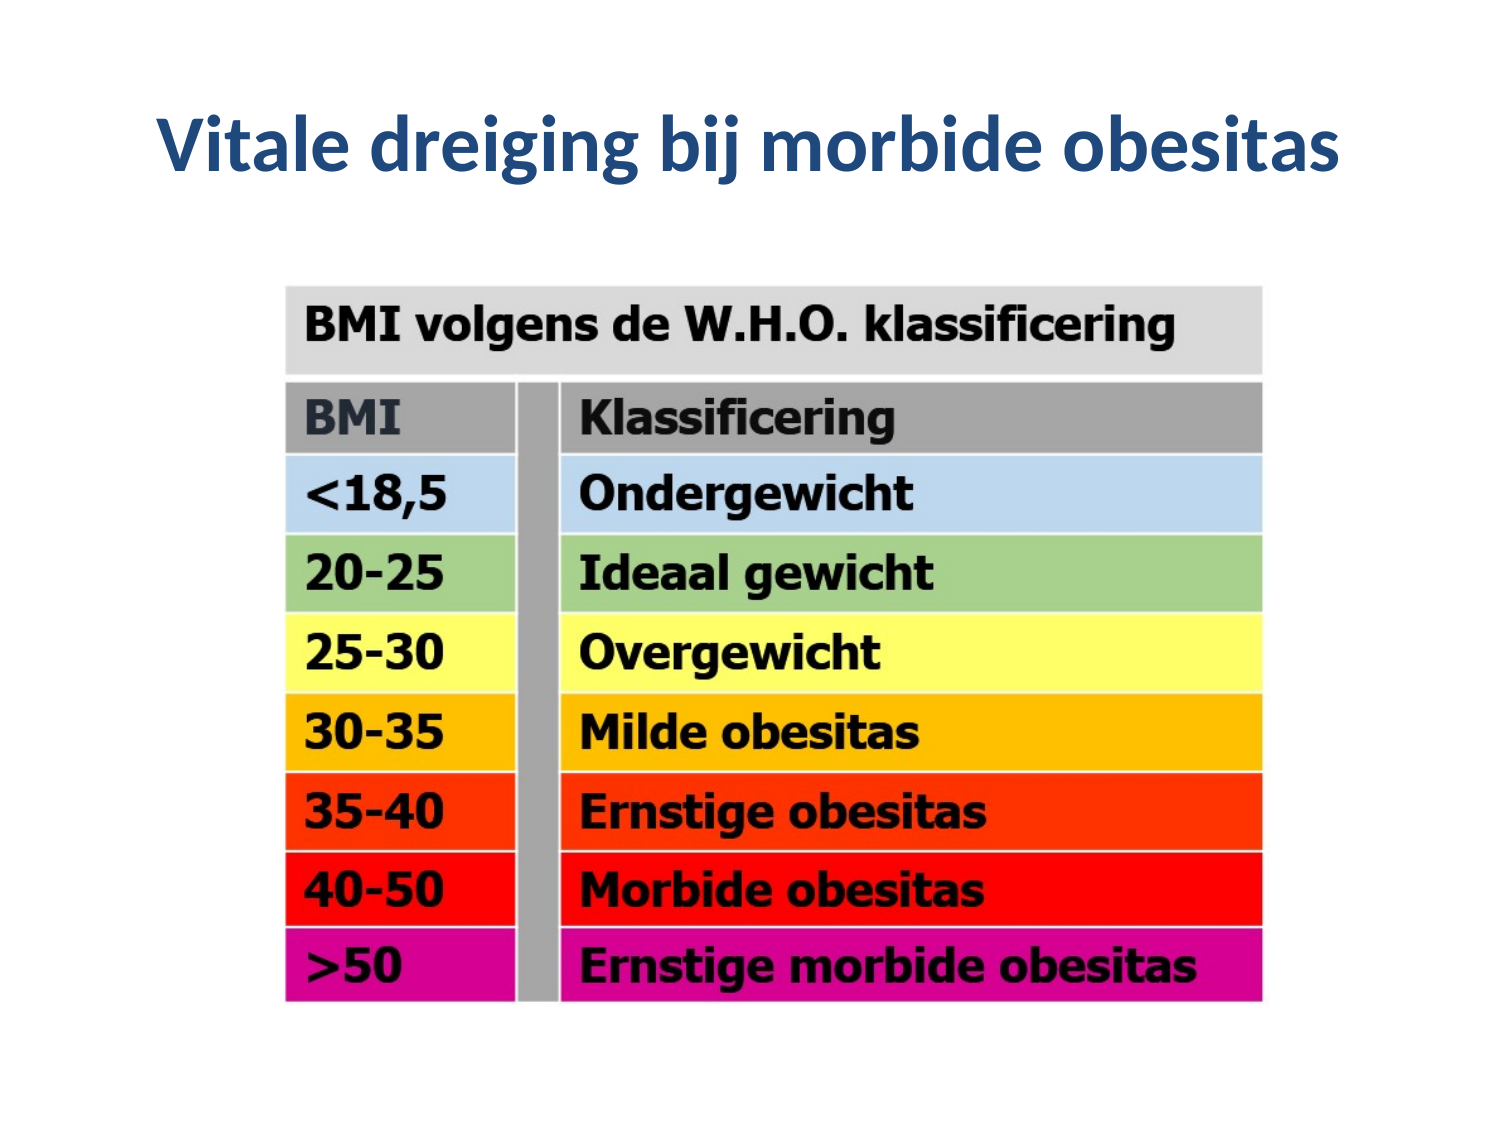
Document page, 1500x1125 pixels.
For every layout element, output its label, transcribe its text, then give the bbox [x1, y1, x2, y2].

list [75, 262, 1425, 1005]
title Vitale dreiging bij morbide obesitas [75, 45, 1425, 233]
picture [283, 278, 1270, 1022]
